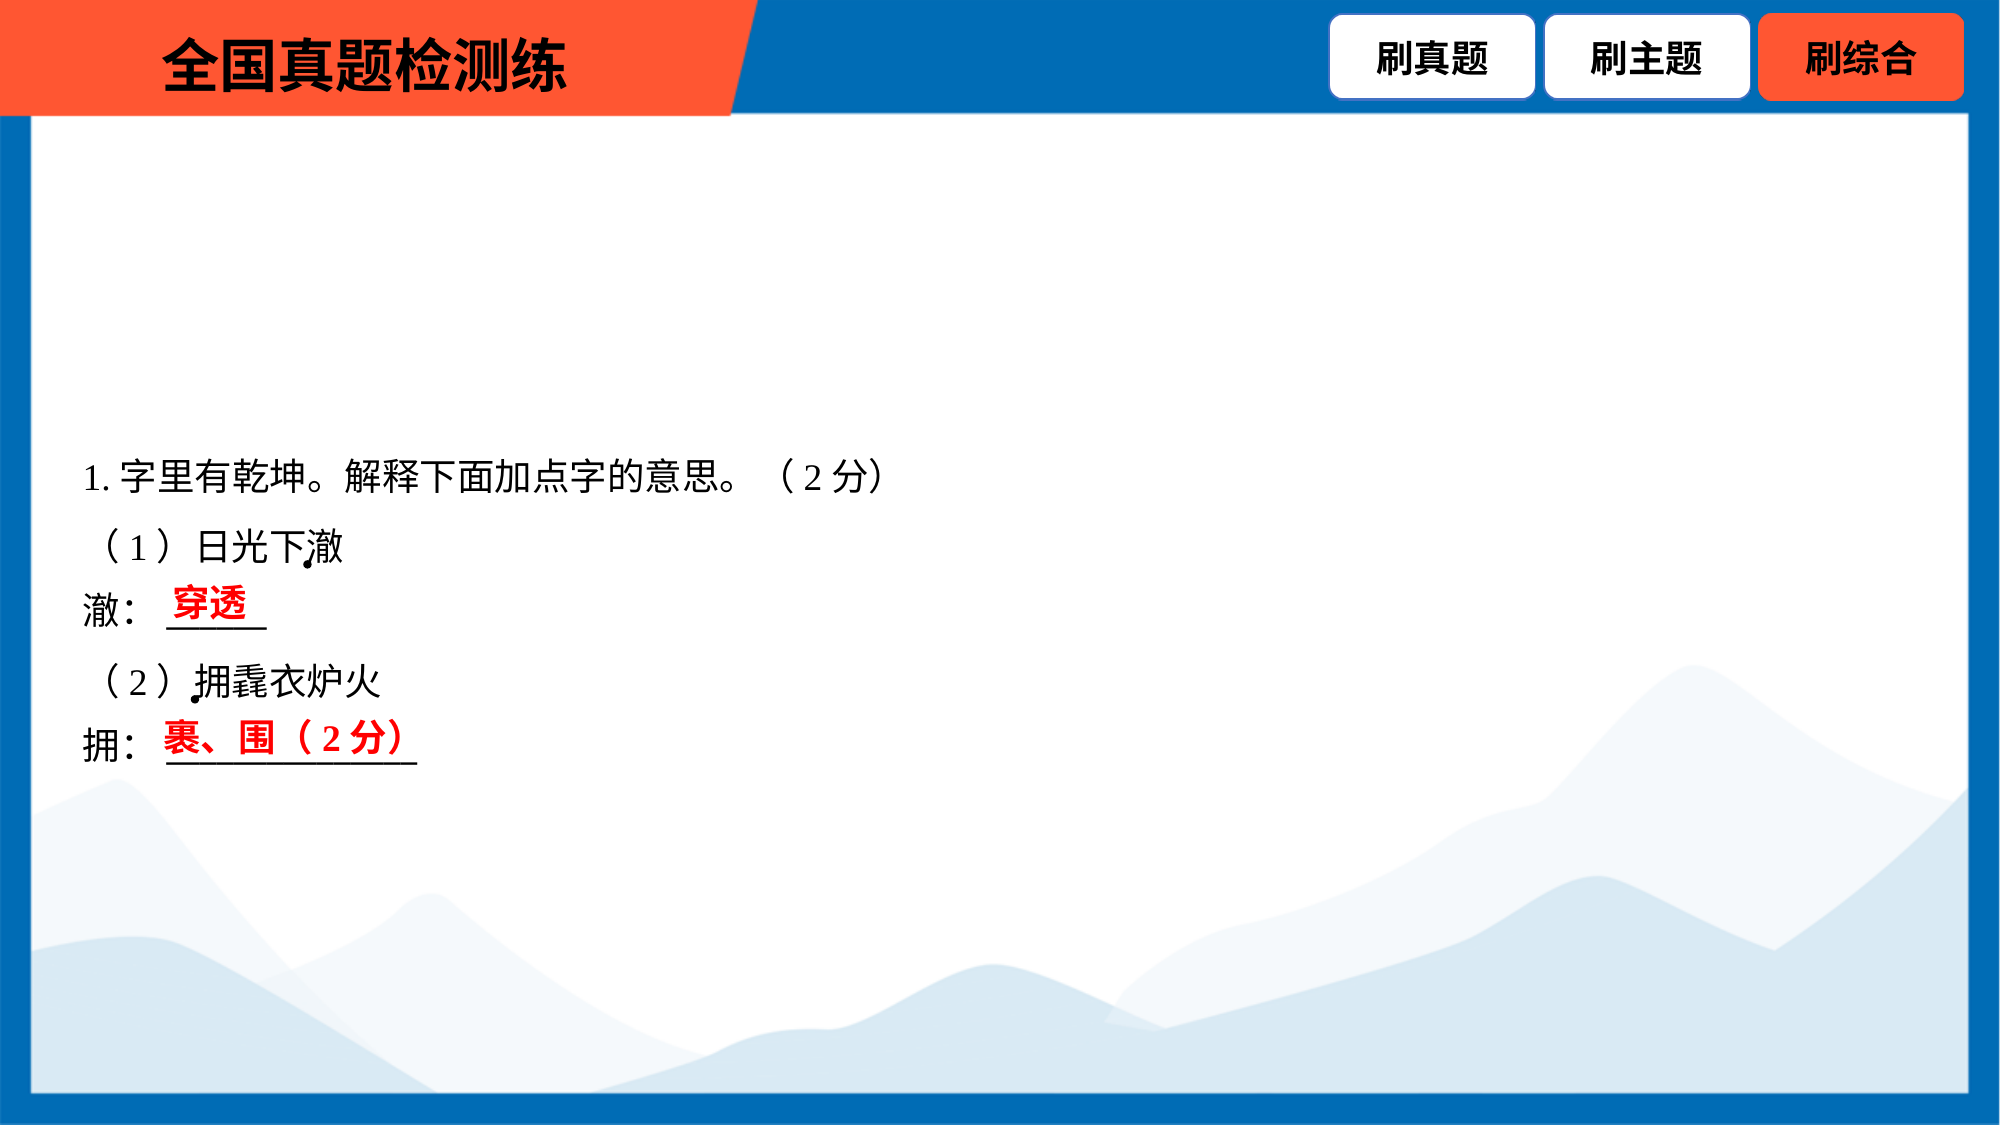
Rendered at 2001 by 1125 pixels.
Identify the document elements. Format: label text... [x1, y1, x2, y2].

text_box 1.字里有乾坤。解释下面加点字的意思。（2分） [82, 433, 1917, 492]
text_box [190, 695, 200, 704]
text_box [303, 560, 312, 569]
text_box 穿透 [158, 559, 261, 618]
text_box （1）日光下澈 澈：______ [82, 498, 1917, 626]
text_box （2）拥毳衣炉火 拥：_______________ [82, 633, 1917, 761]
picture [0, 0, 2000, 1125]
text_box 裹、围（2分） [158, 694, 430, 753]
